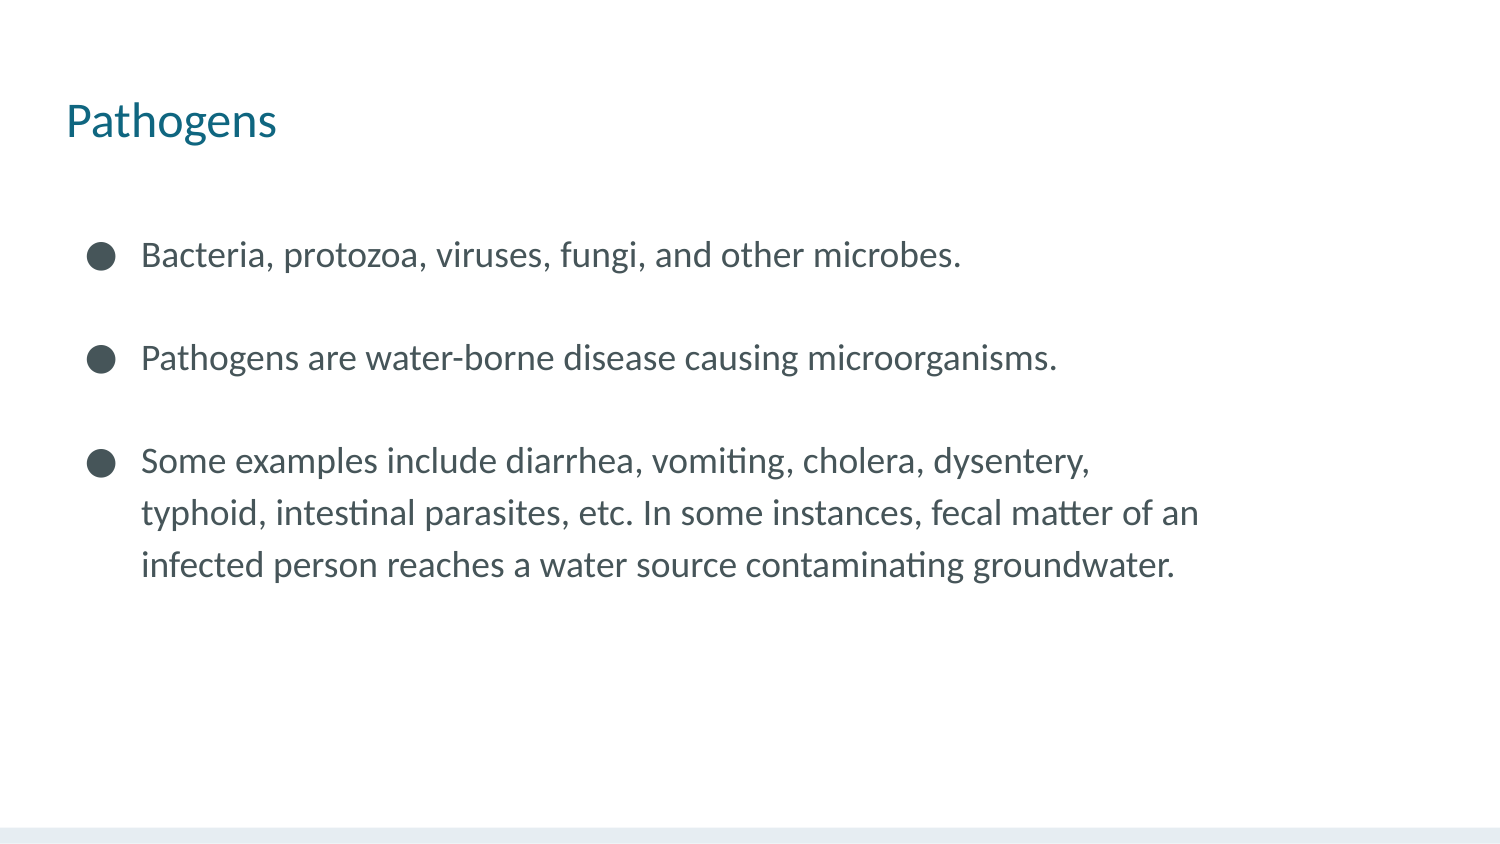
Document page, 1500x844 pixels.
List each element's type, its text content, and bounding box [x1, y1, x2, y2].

list Bacteria, protozoa, viruses, fungi, and other microbes. Pathogens are water-borne disease causing microorganisms. Some examples include diarrhea, vomiting, cholera, dysentery, typhoid, intestinal parasites, etc. In some instances, fecal matter of an infected person reaches a water source contaminating groundwater. [51, 207, 1233, 750]
title Pathogens [51, 72, 1233, 189]
